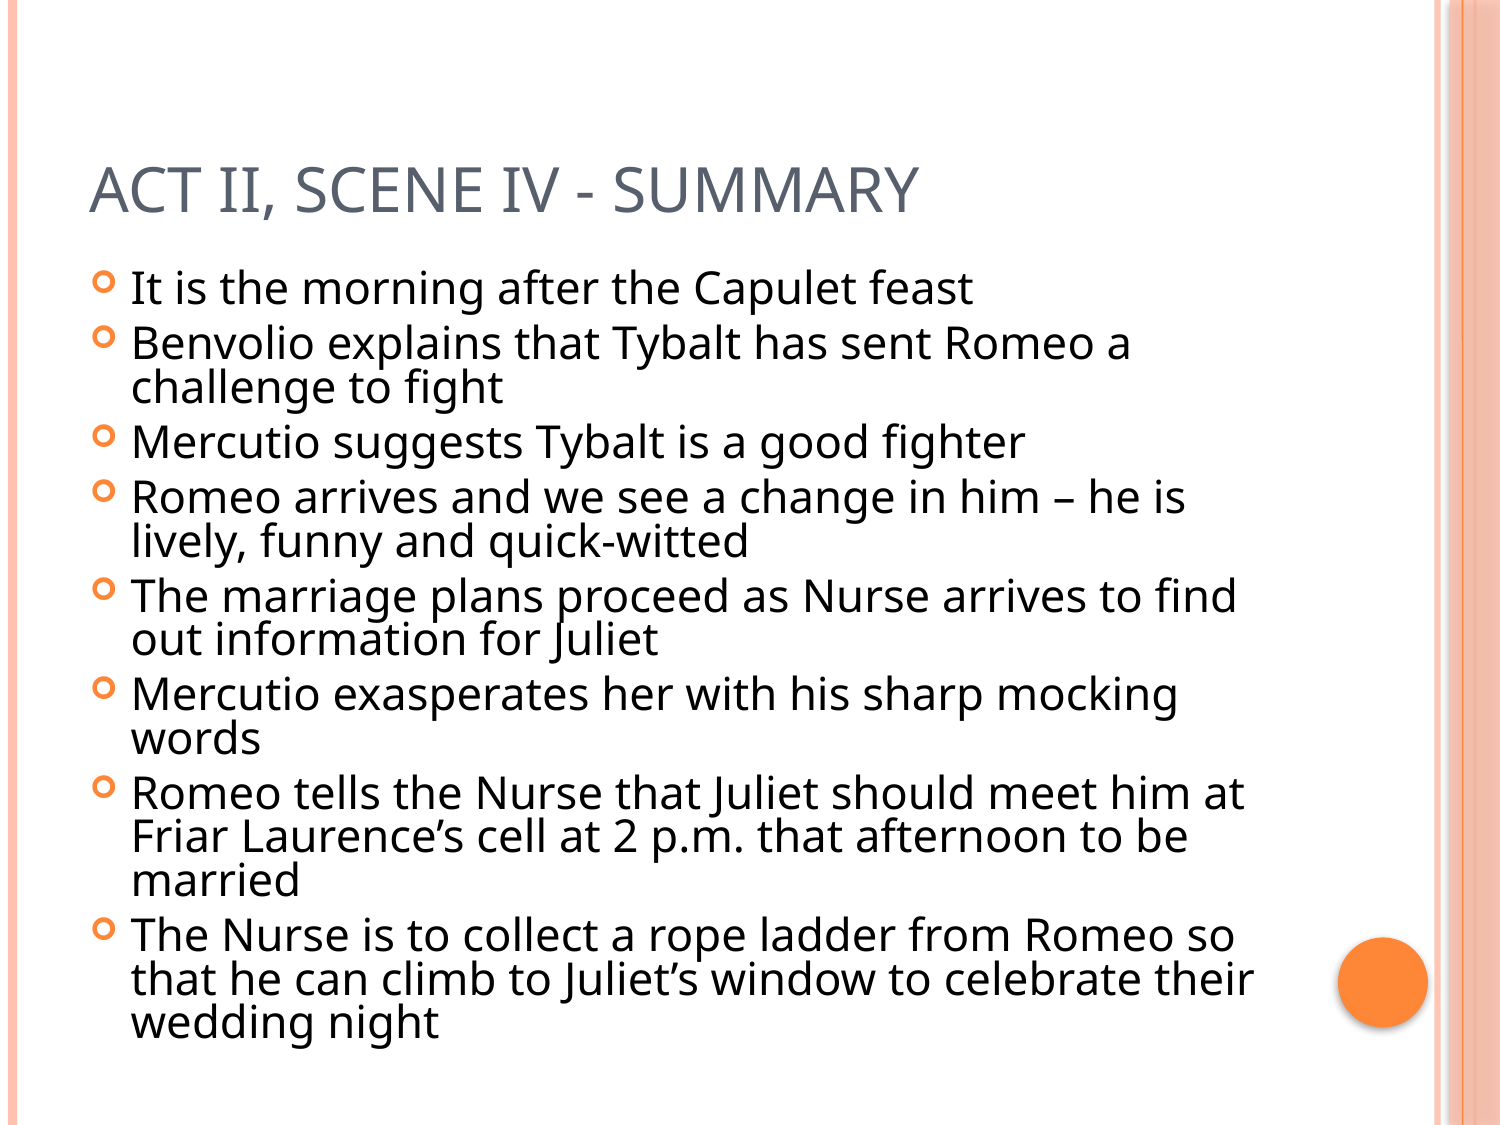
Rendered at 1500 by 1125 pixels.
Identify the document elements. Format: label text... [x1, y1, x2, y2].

title Act II, Scene iv - Summary [75, 45, 1300, 233]
list It is the morning after the Capulet feast Benvolio explains that Tybalt has sent Romeo a challenge to fight Mercutio suggests Tybalt is a good fighter Romeo arrives and we see a change in him – he is lively, funny and quick-witted The marriage plans proceed as Nurse arrives to find out information for Juliet Mercutio exasperates her with his sharp mocking words Romeo tells the Nurse that Juliet should meet him at Friar Laurence’s cell at 2 p.m. that afternoon to be married The Nurse is to collect a rope ladder from Romeo so that he can climb to Juliet’s window to celebrate their wedding night [75, 262, 1300, 1062]
